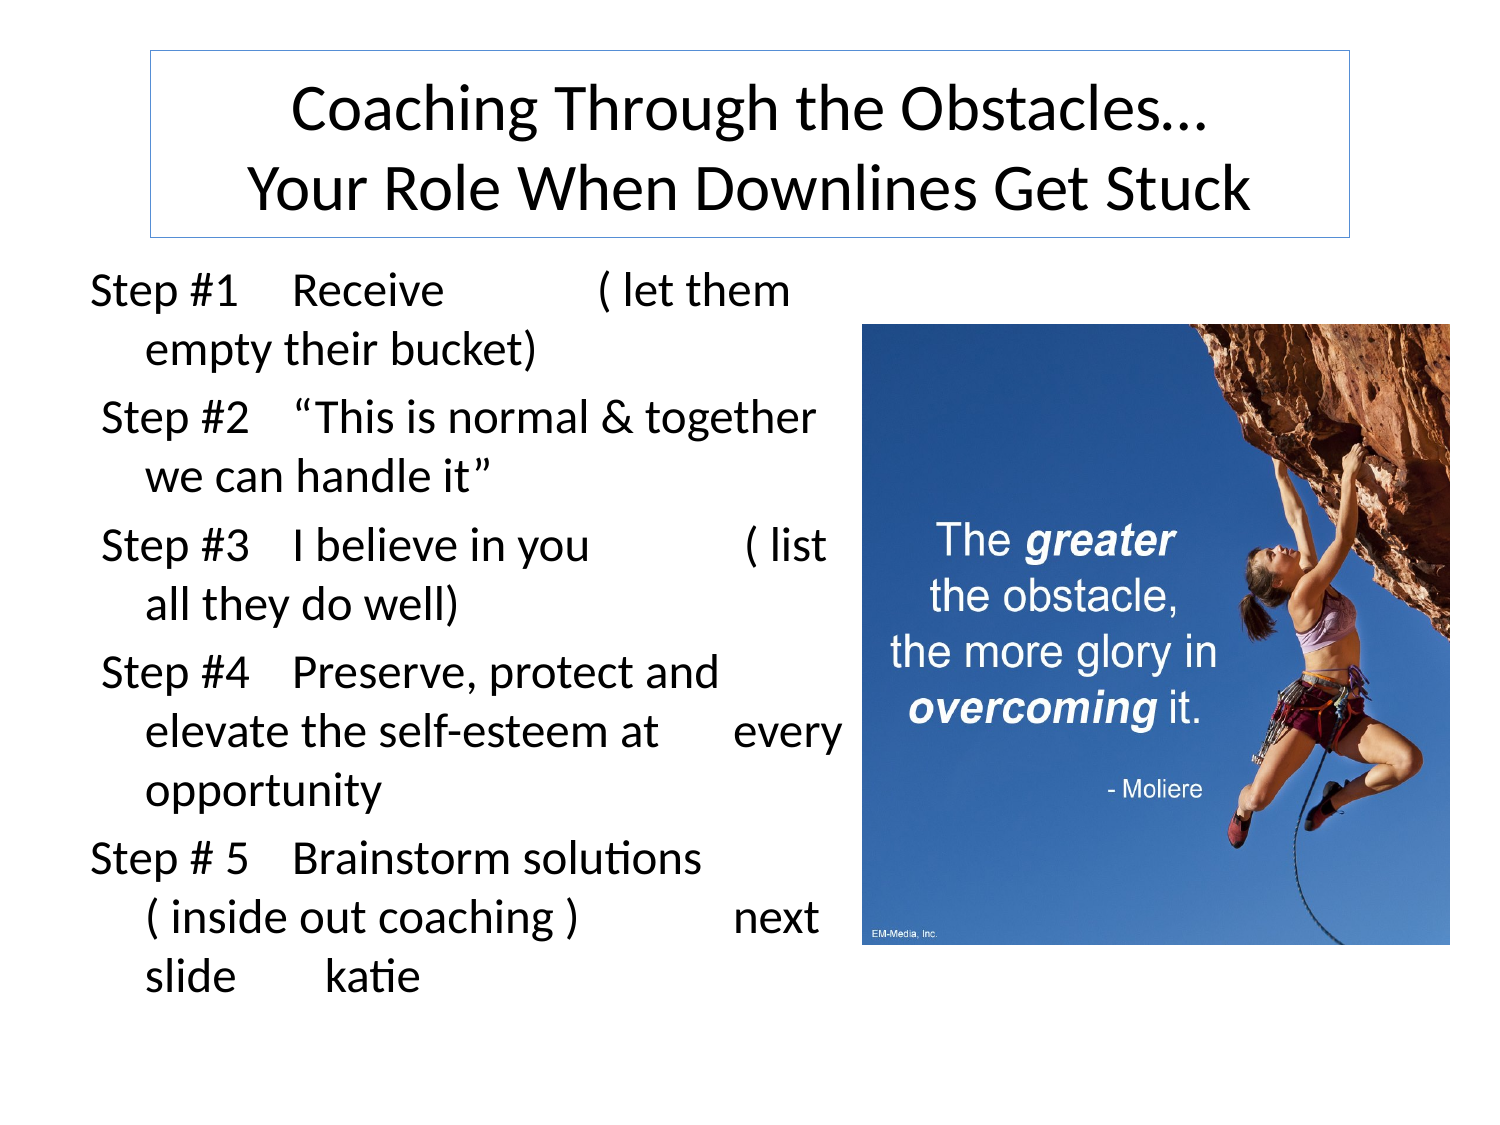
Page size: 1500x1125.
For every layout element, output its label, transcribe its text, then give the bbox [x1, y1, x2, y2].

picture [862, 324, 1451, 945]
list Step #1 Receive ( let them empty their bucket) Step #2 “This is normal & together we can handle it” Step #3 I believe in you ( list all they do well) Step #4 Preserve, protect and elevate the self-esteem at every opportunity Step # 5 Brainstorm solutions ( inside out coaching ) next slide katie [75, 249, 863, 1125]
title Coaching Through the Obstacles… Your Role When Downlines Get Stuck [150, 50, 1350, 238]
